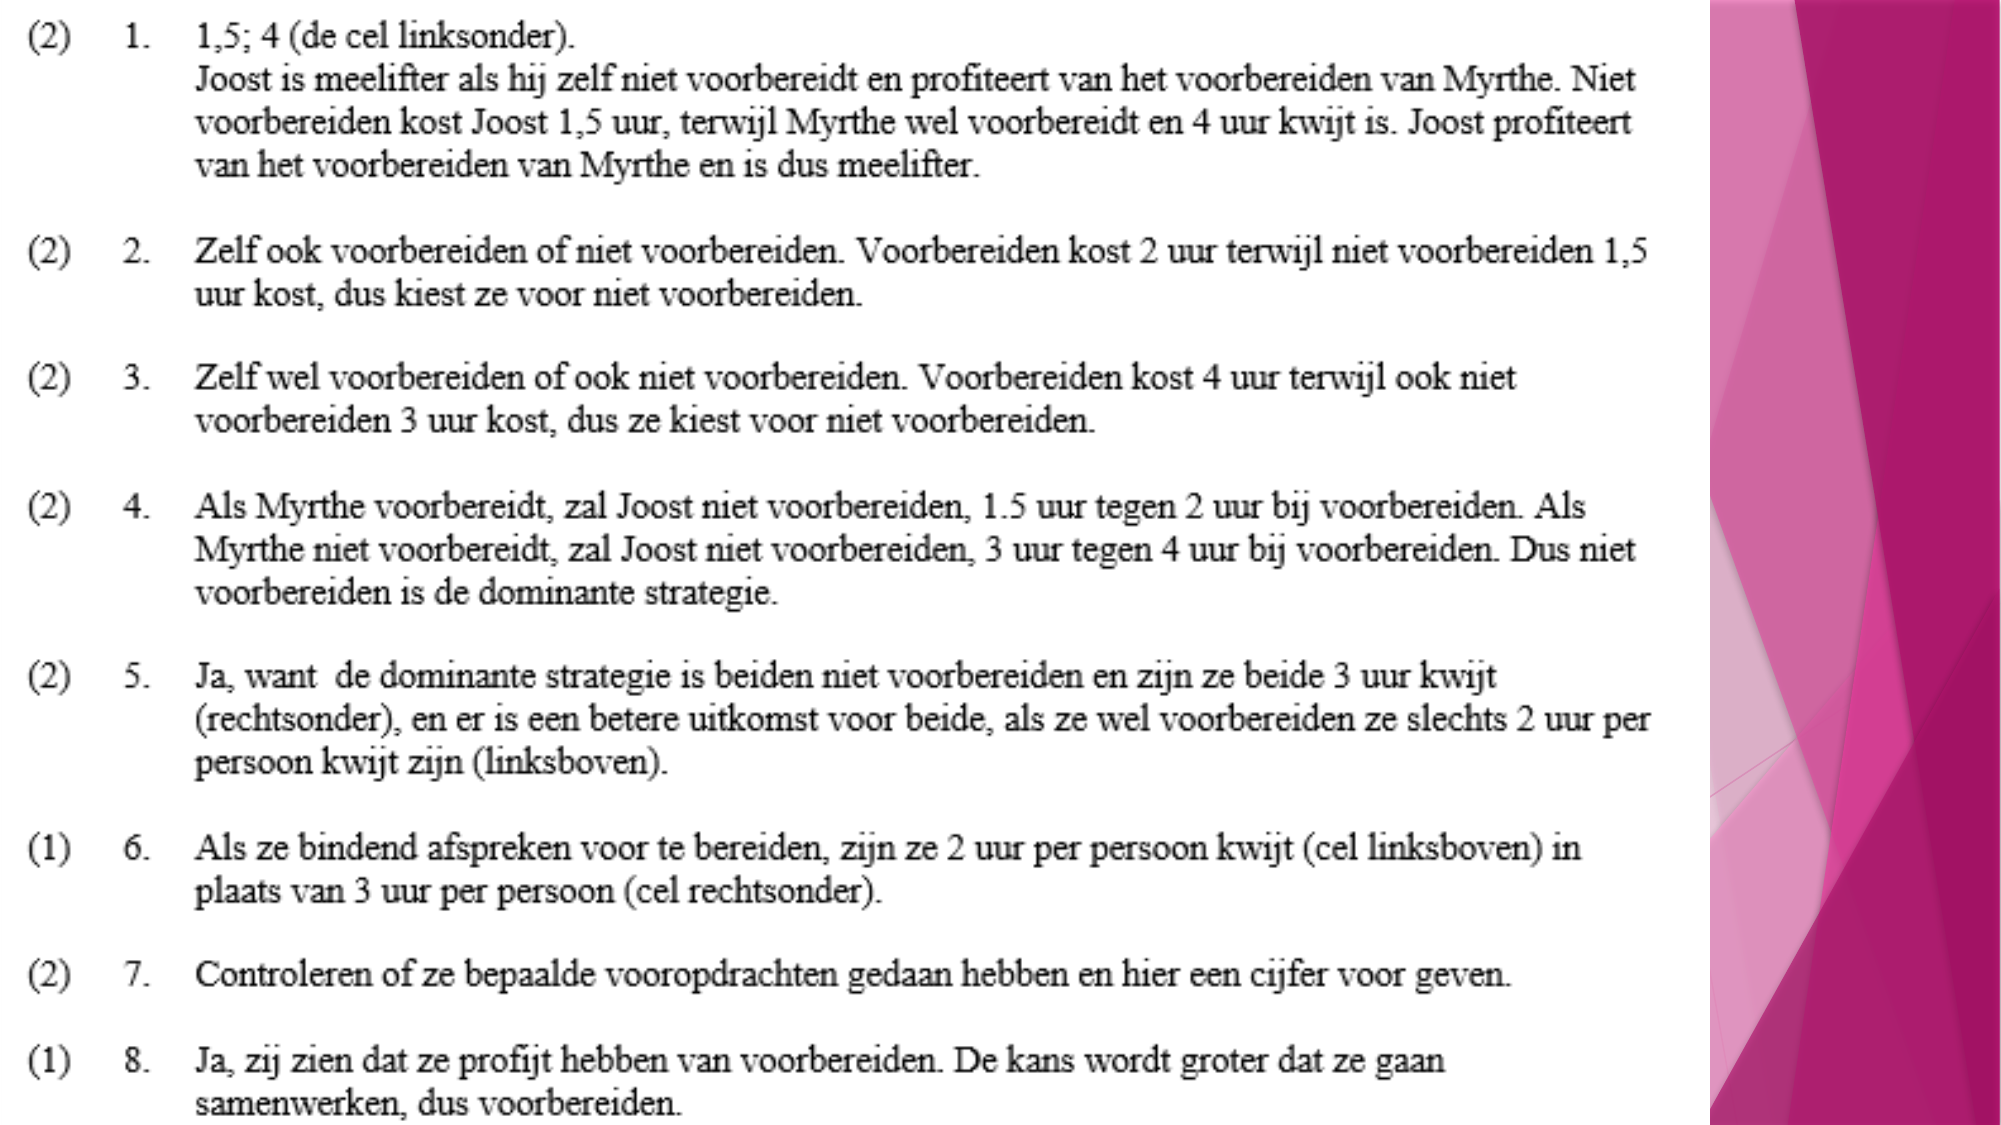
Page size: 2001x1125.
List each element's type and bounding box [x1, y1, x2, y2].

picture [0, 0, 1710, 1125]
